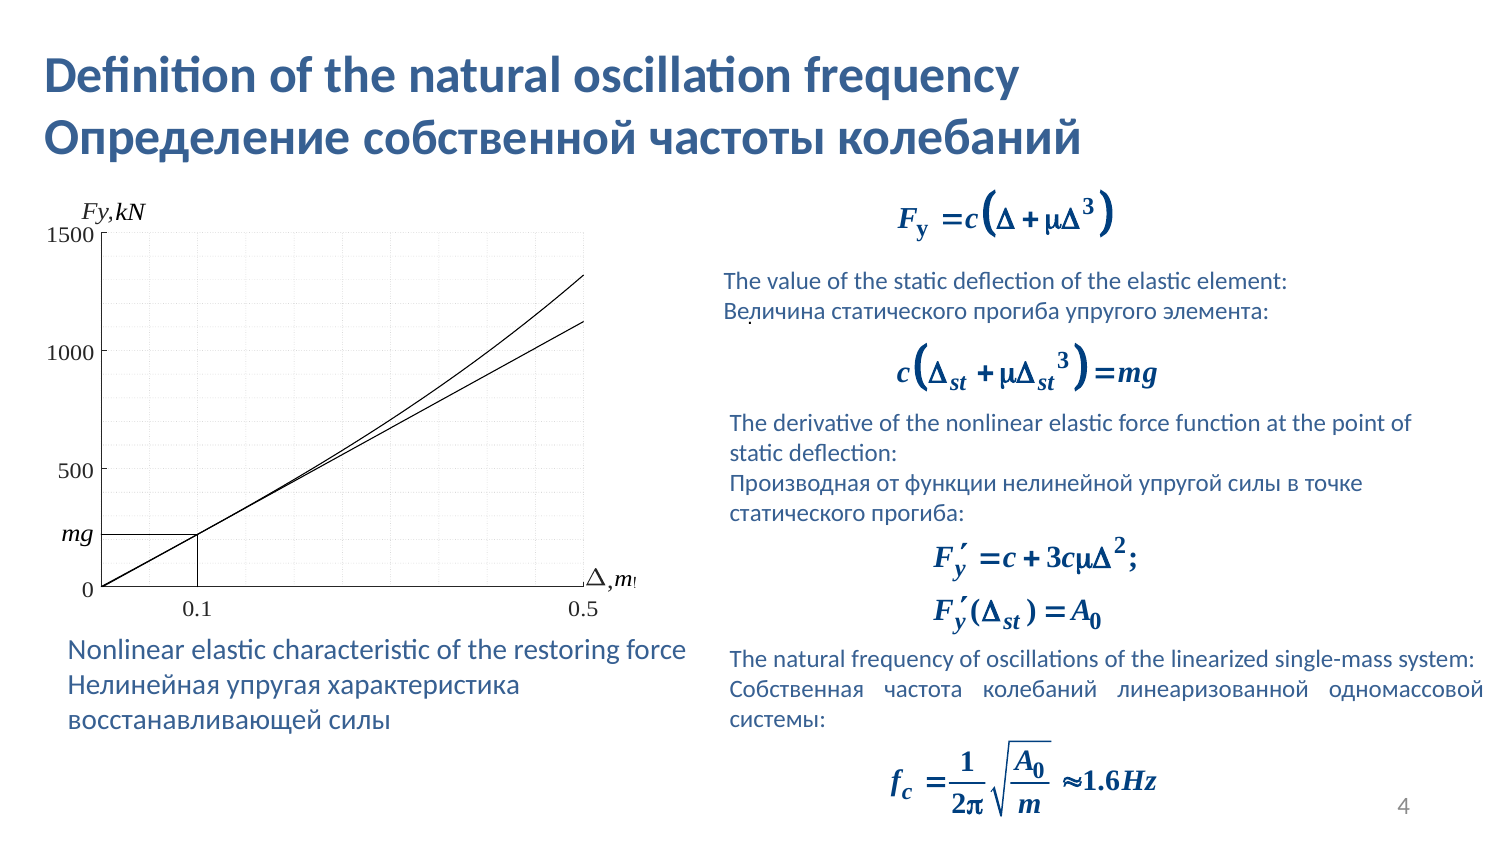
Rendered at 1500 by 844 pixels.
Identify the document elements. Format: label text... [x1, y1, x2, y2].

text_box Nonlinear elastic characteristic of the restoring force Нелинейная упругая характеристика восстанавливающей силы [53, 622, 803, 743]
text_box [891, 185, 1117, 256]
slide_number 4 [1168, 782, 1425, 827]
text_box The derivative of the nonlinear elastic force function at the point of static deflection: Производная от функции нелинейной упругой силы в точке статического прогиба: [690, 399, 1500, 579]
title Definition of the natural oscillation frequency Определение собственной частоты колебаний [29, 32, 1380, 173]
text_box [891, 338, 1165, 411]
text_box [926, 527, 1145, 643]
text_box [878, 731, 1164, 824]
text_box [17, 197, 644, 635]
text_box The natural frequency of oscillations of the linearized single-mass system: Собственная частота колебаний линеаризованной одномассовой системы: [714, 635, 1500, 765]
text_box . [731, 296, 768, 337]
text_box The value of the static deflection of the elastic element: Величина статического прогиба упругого элемента: [684, 257, 1500, 377]
